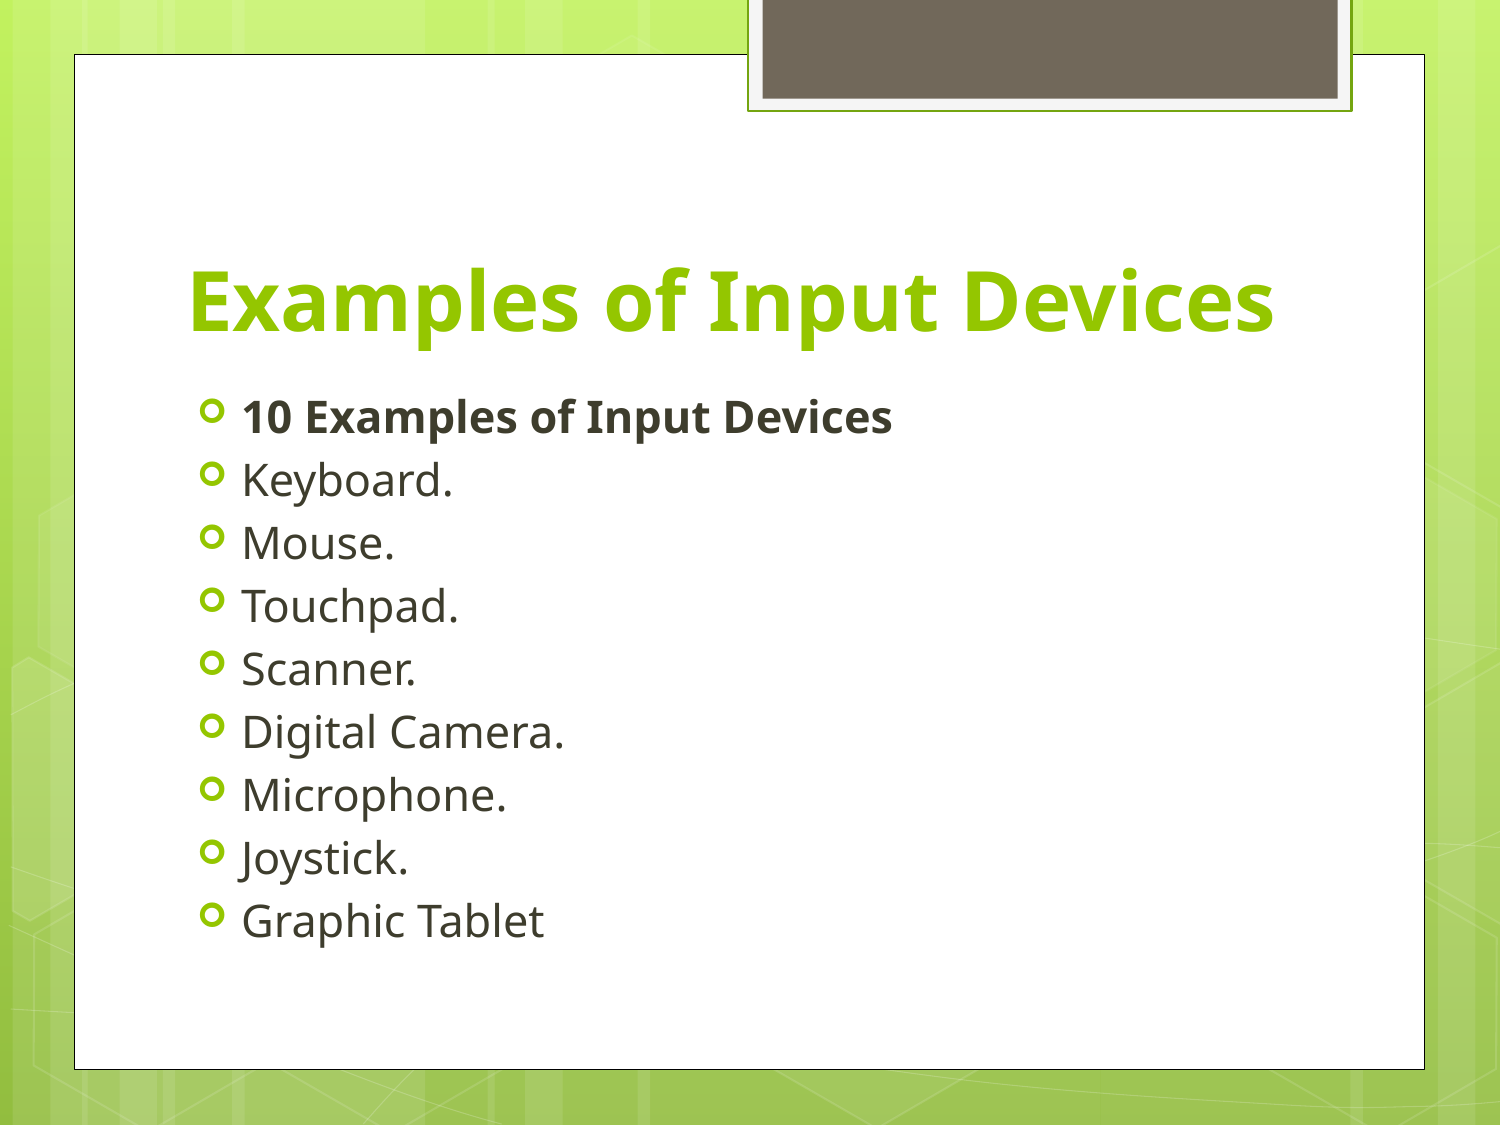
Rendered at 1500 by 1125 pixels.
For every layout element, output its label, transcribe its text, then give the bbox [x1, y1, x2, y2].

title Examples of Input Devices [171, 168, 1324, 357]
list 10 Examples of Input Devices Keyboard. Mouse. Touchpad. Scanner. Digital Camera. Microphone. Joystick. Graphic Tablet [171, 381, 1283, 957]
